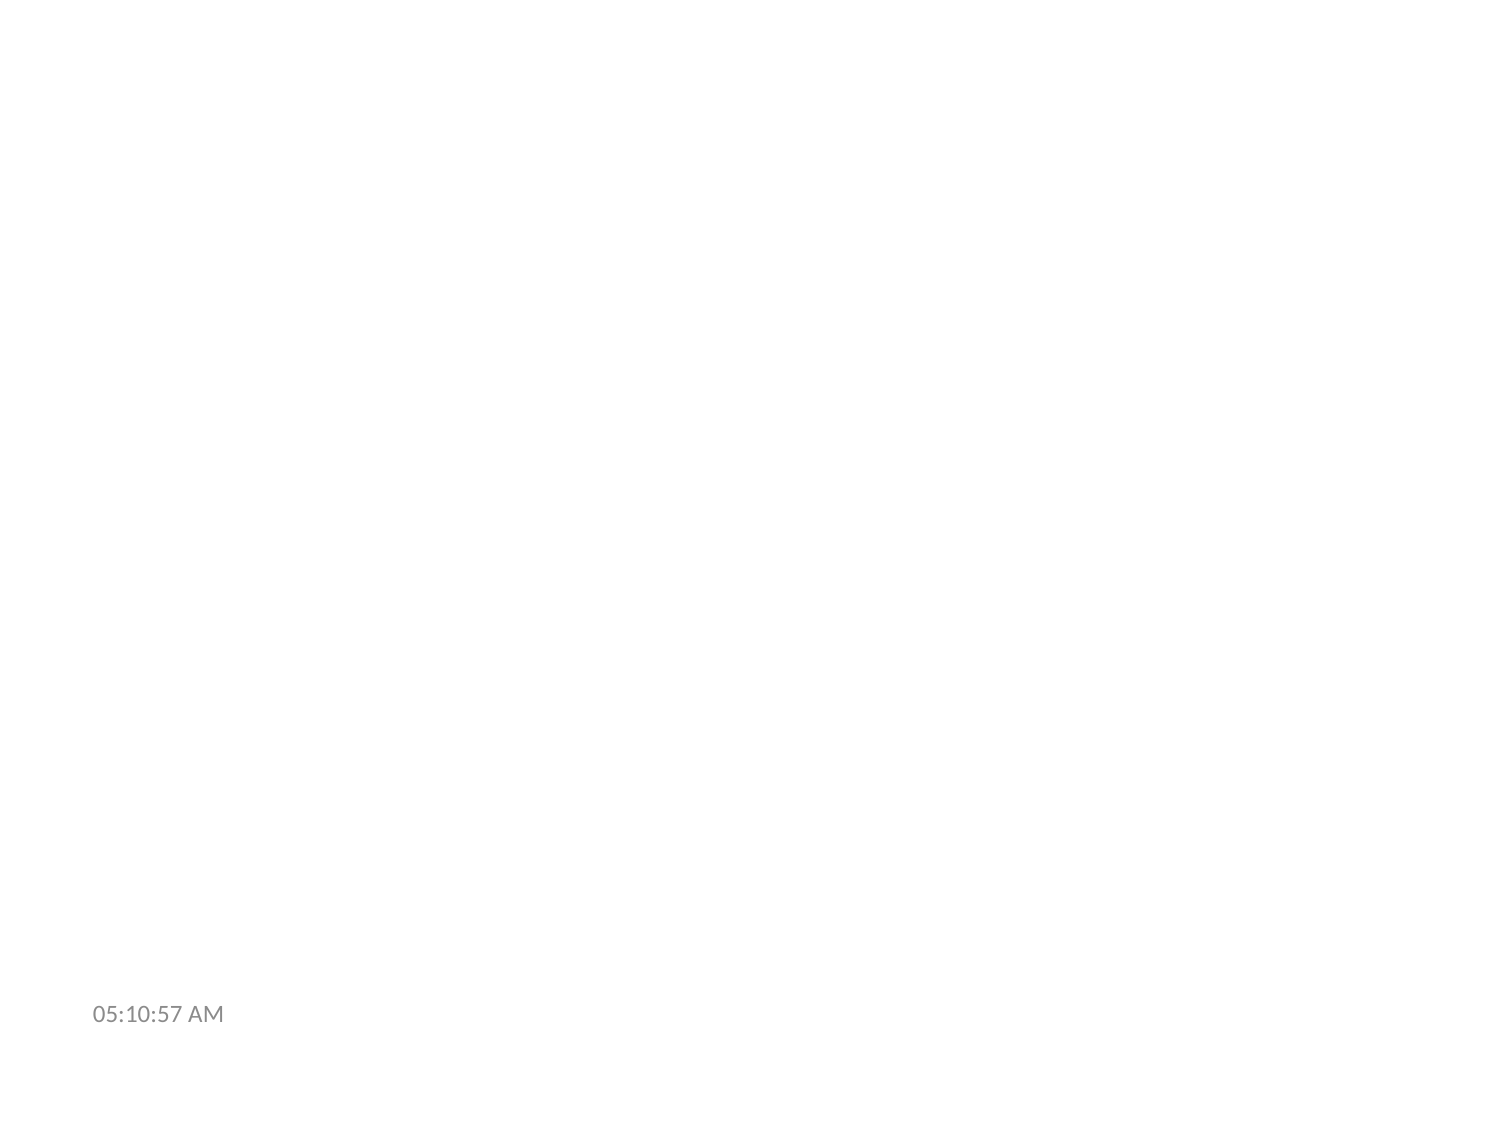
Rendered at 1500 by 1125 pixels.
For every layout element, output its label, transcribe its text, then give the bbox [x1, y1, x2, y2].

text_box 3:35:09 PM [77, 982, 428, 1043]
